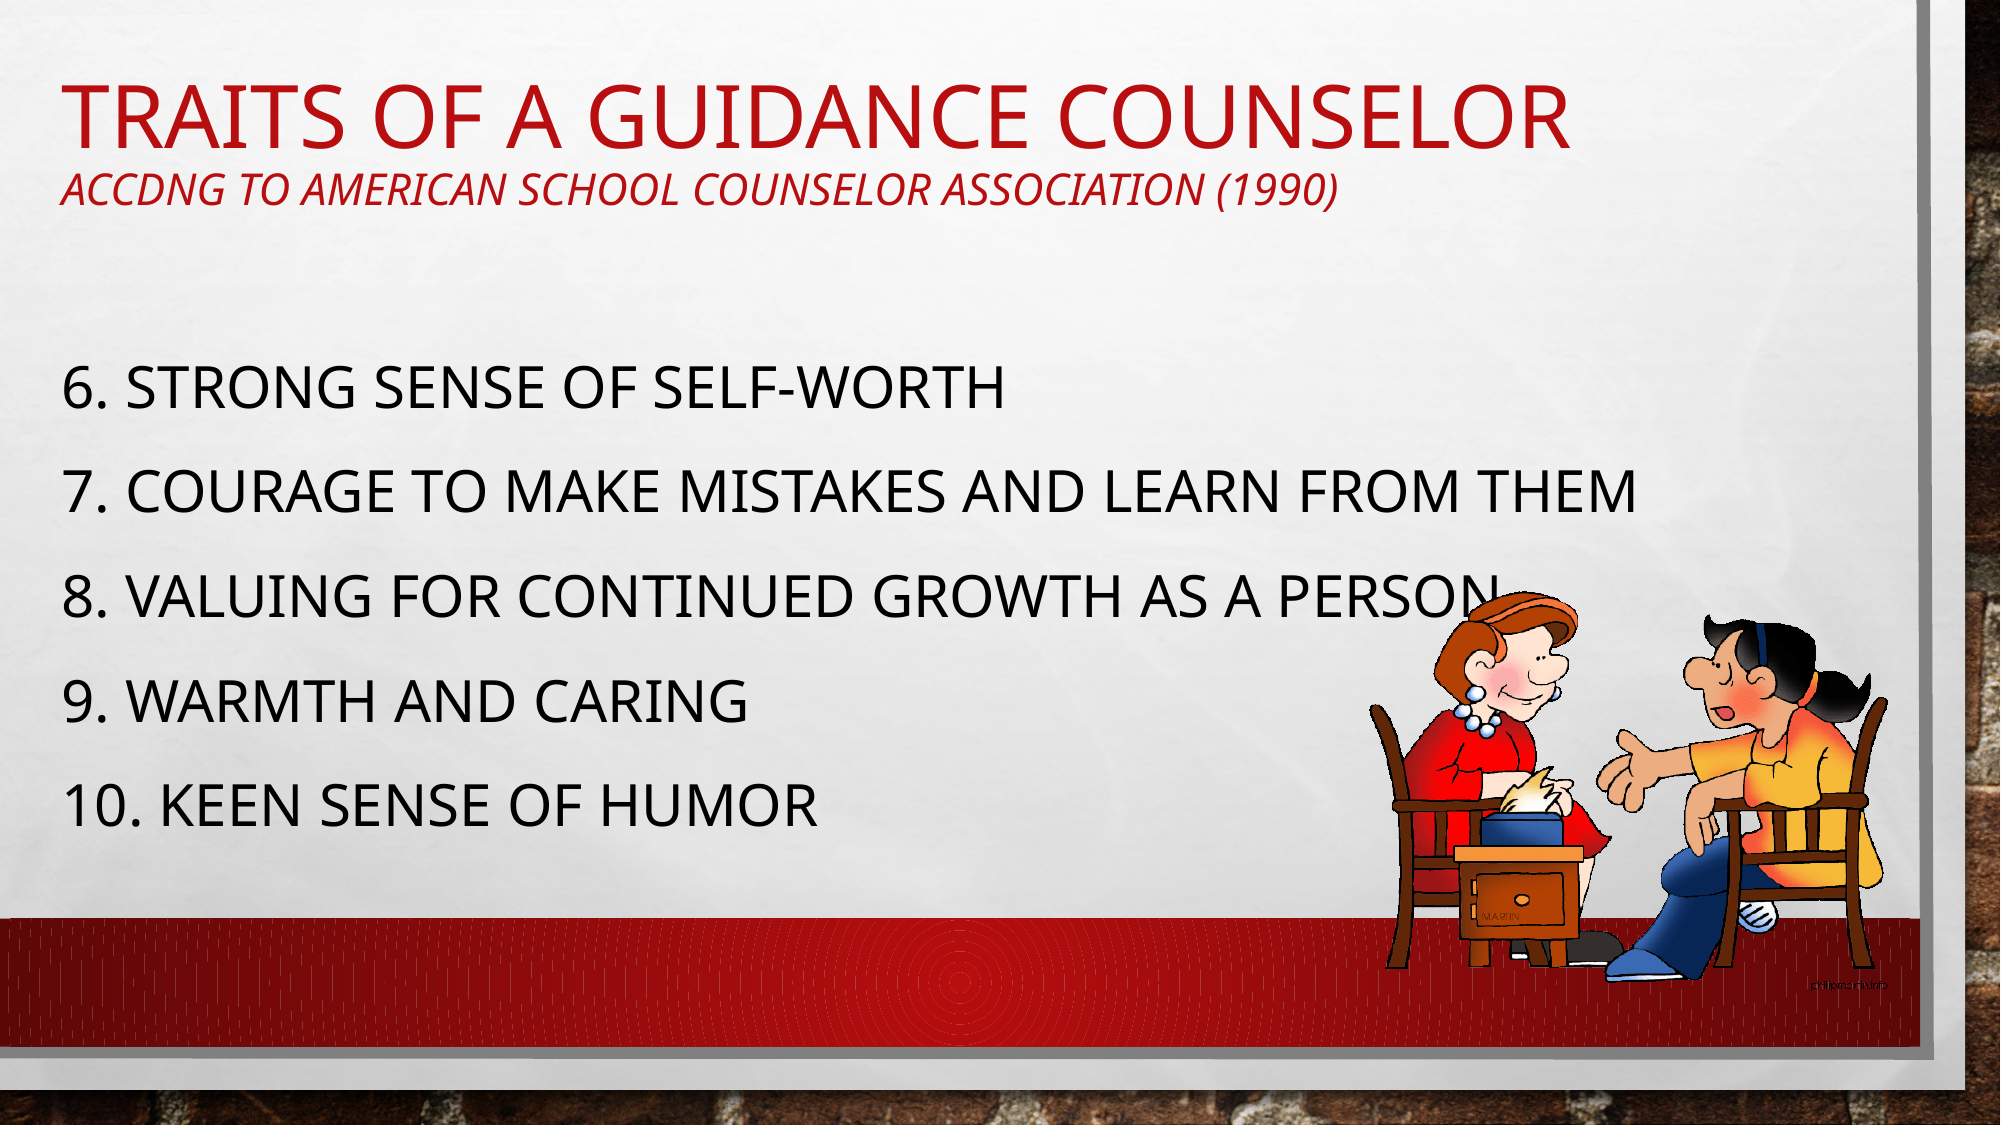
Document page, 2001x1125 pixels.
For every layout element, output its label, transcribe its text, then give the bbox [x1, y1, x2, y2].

picture [1345, 579, 1900, 997]
list 6. Strong sense of self-worth 7. Courage to make mistakes and learn from them 8. Valuing for continued growth as a person 9. Warmth and caring 10. Keen sense of humor [46, 319, 1823, 960]
title Traits of a guidance counselor accdng to American school counselor association (1990) [46, 63, 1753, 224]
picture [0, 0, 2000, 1125]
